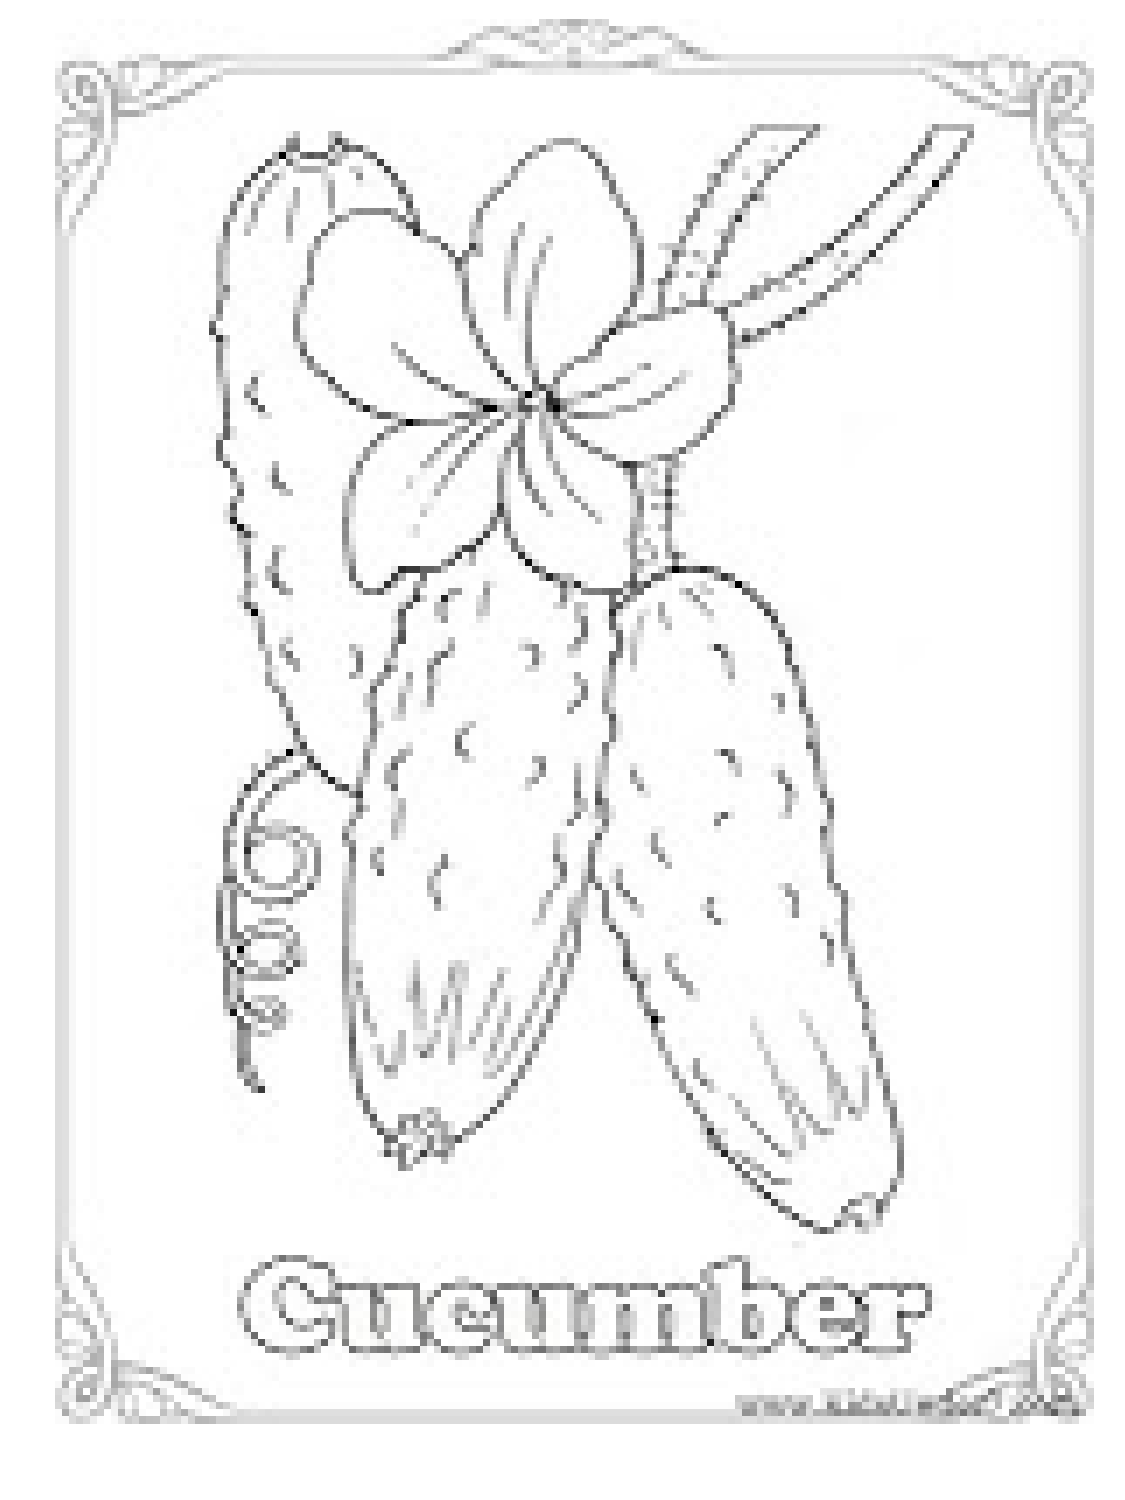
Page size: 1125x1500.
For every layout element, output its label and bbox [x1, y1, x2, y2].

picture [55, 19, 1095, 1424]
